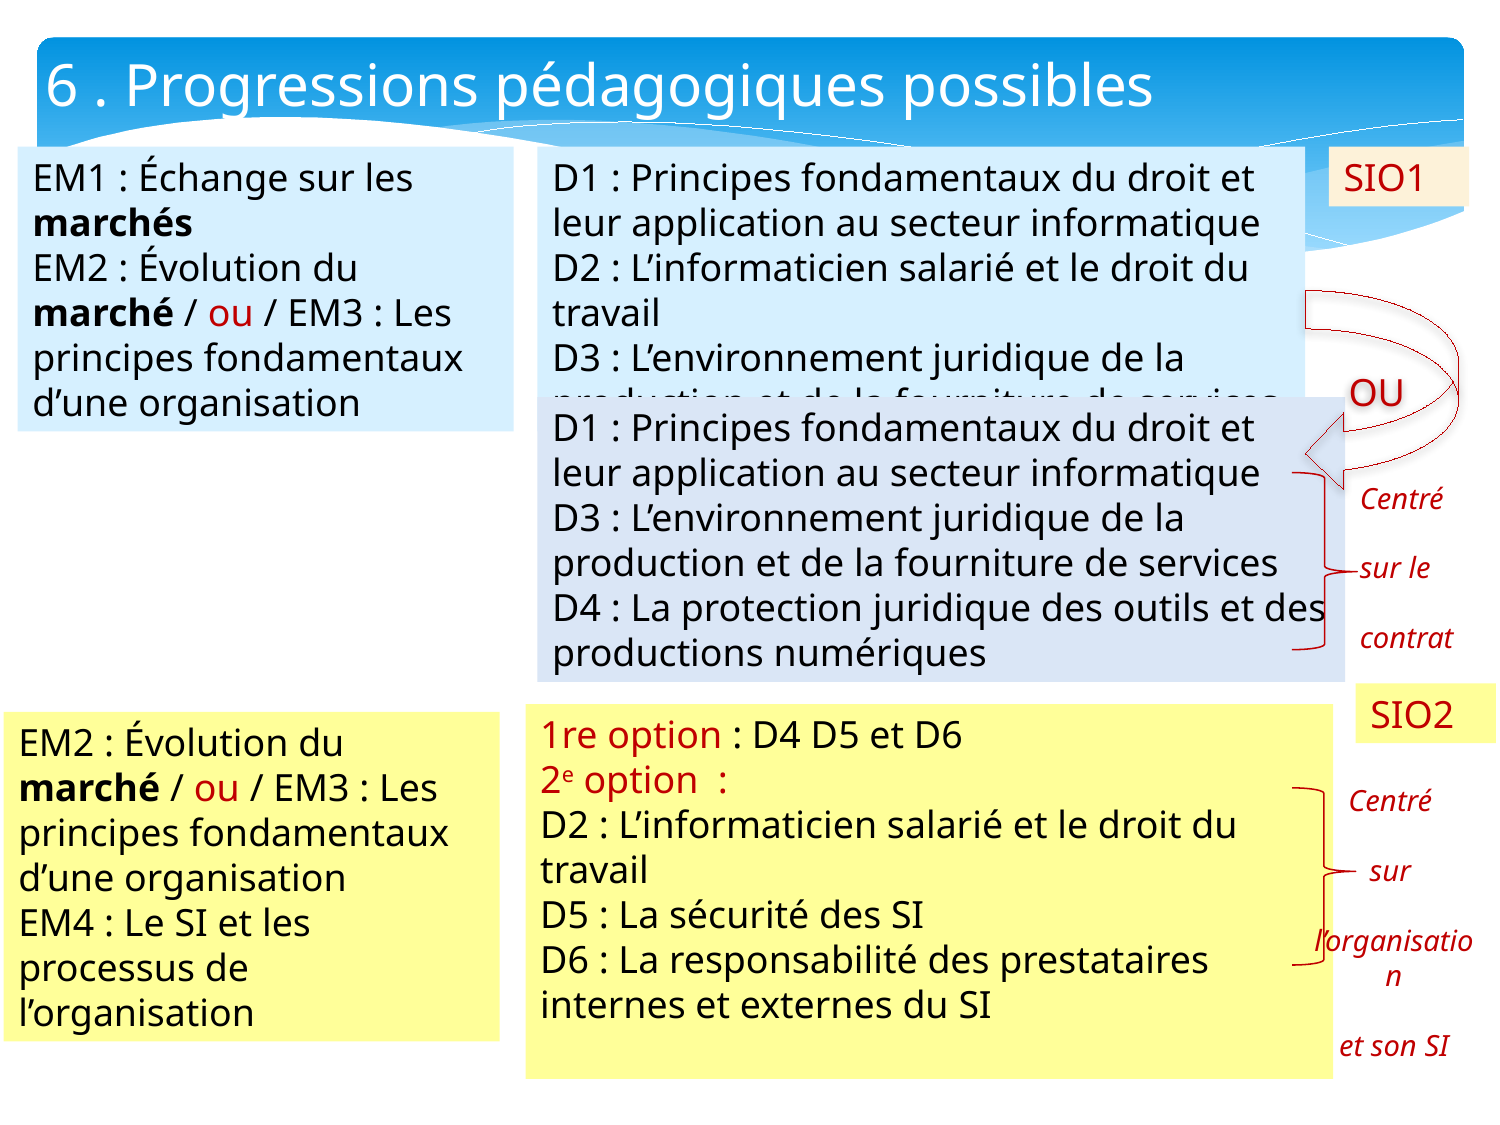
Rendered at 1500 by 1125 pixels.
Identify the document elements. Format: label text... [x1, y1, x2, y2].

text_box SIO1 [1328, 146, 1470, 207]
text_box 1re option : D4 D5 et D6 2e option : D2 : L’informaticien salarié et le droit du travail D5 : La sécurité des SI D6 : La responsabilité des prestataires internes et externes du SI [525, 704, 1334, 1079]
text_box [1292, 787, 1357, 966]
text_box 6 . Progressions pédagogiques possibles [30, 40, 1306, 171]
text_box SIO2 [1355, 683, 1496, 744]
text_box D1 : Principes fondamentaux du droit et leur application au secteur informatique D2 : L’informaticien salarié et le droit du travail D3 : L’environnement juridique de la production et de la fourniture de services [537, 146, 1306, 397]
text_box Centré sur le contrat [1345, 472, 1483, 708]
text_box OU [1305, 290, 1459, 490]
text_box EM1 : Échange sur les marchés EM2 : Évolution du marché / ou / EM3 : Les principes fondamentaux d’une organisation [17, 146, 514, 432]
text_box [1291, 471, 1345, 651]
text_box D1 : Principes fondamentaux du droit et leur application au secteur informatique D3 : L’environnement juridique de la production et de la fourniture de services D4 : La protection juridique des outils et des productions numériques [537, 397, 1346, 682]
text_box EM2 : Évolution du marché / ou / EM3 : Les principes fondamentaux d’une organisation EM4 : Le SI et les processus de l’organisation [3, 711, 500, 1042]
text_box Centré sur l’organisation et son SI [1291, 775, 1496, 1115]
